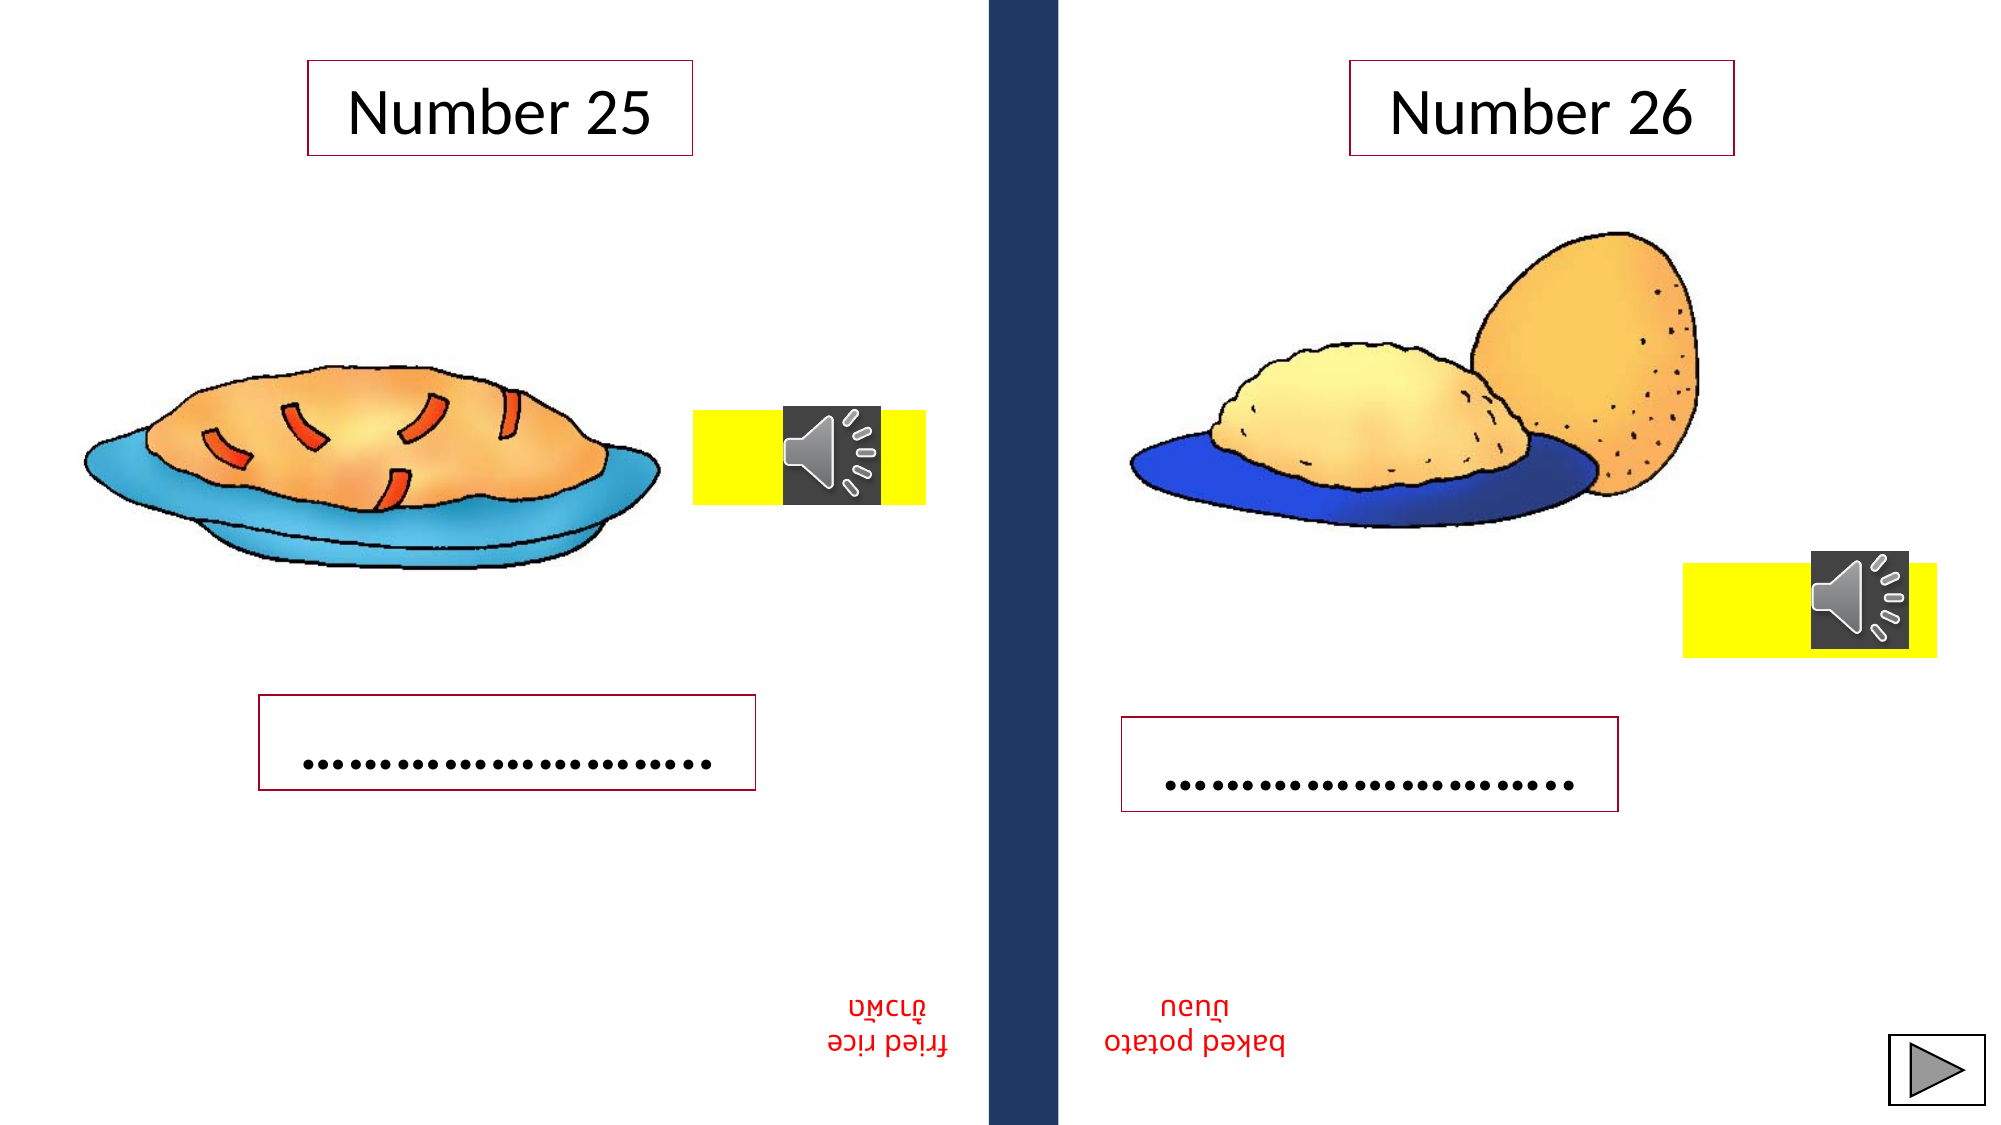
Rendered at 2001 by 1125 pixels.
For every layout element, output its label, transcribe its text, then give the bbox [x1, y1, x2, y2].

text_box [988, 0, 1059, 1125]
picture [782, 405, 883, 506]
table_header [693, 410, 782, 505]
text_box [1888, 1034, 1986, 1106]
table_header [1683, 563, 1937, 658]
picture [62, 335, 686, 615]
text_box Number 26 [1350, 60, 1735, 156]
text_box baked potato มันอบ [1073, 987, 1317, 1072]
text_box …………………….. [259, 695, 756, 790]
text_box fried rice ข้าวผัด [794, 987, 981, 1072]
text_box …………………….. [1121, 716, 1618, 812]
text_box Number 25 [308, 60, 693, 156]
picture [1071, 207, 1736, 551]
table_header [883, 410, 926, 505]
picture [1810, 550, 1911, 651]
